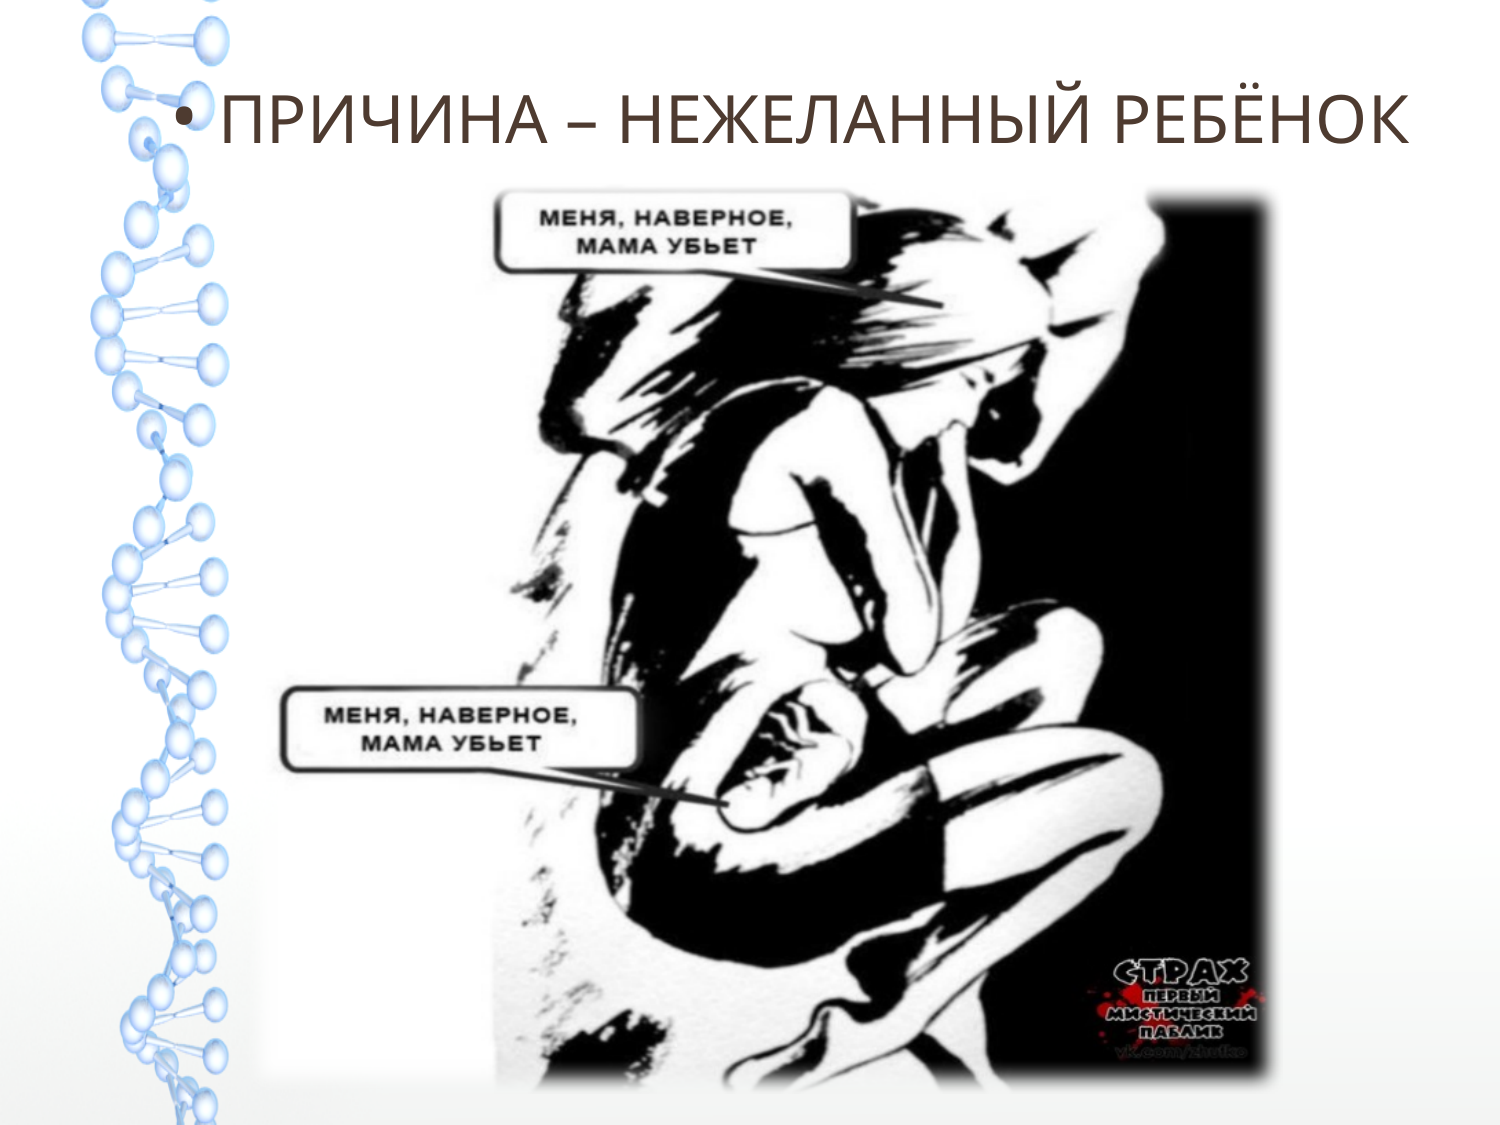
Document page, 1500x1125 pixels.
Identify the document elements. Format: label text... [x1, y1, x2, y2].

text_box • причина – нежеланный ребёнок [106, 30, 1475, 197]
picture [0, 0, 1500, 1125]
